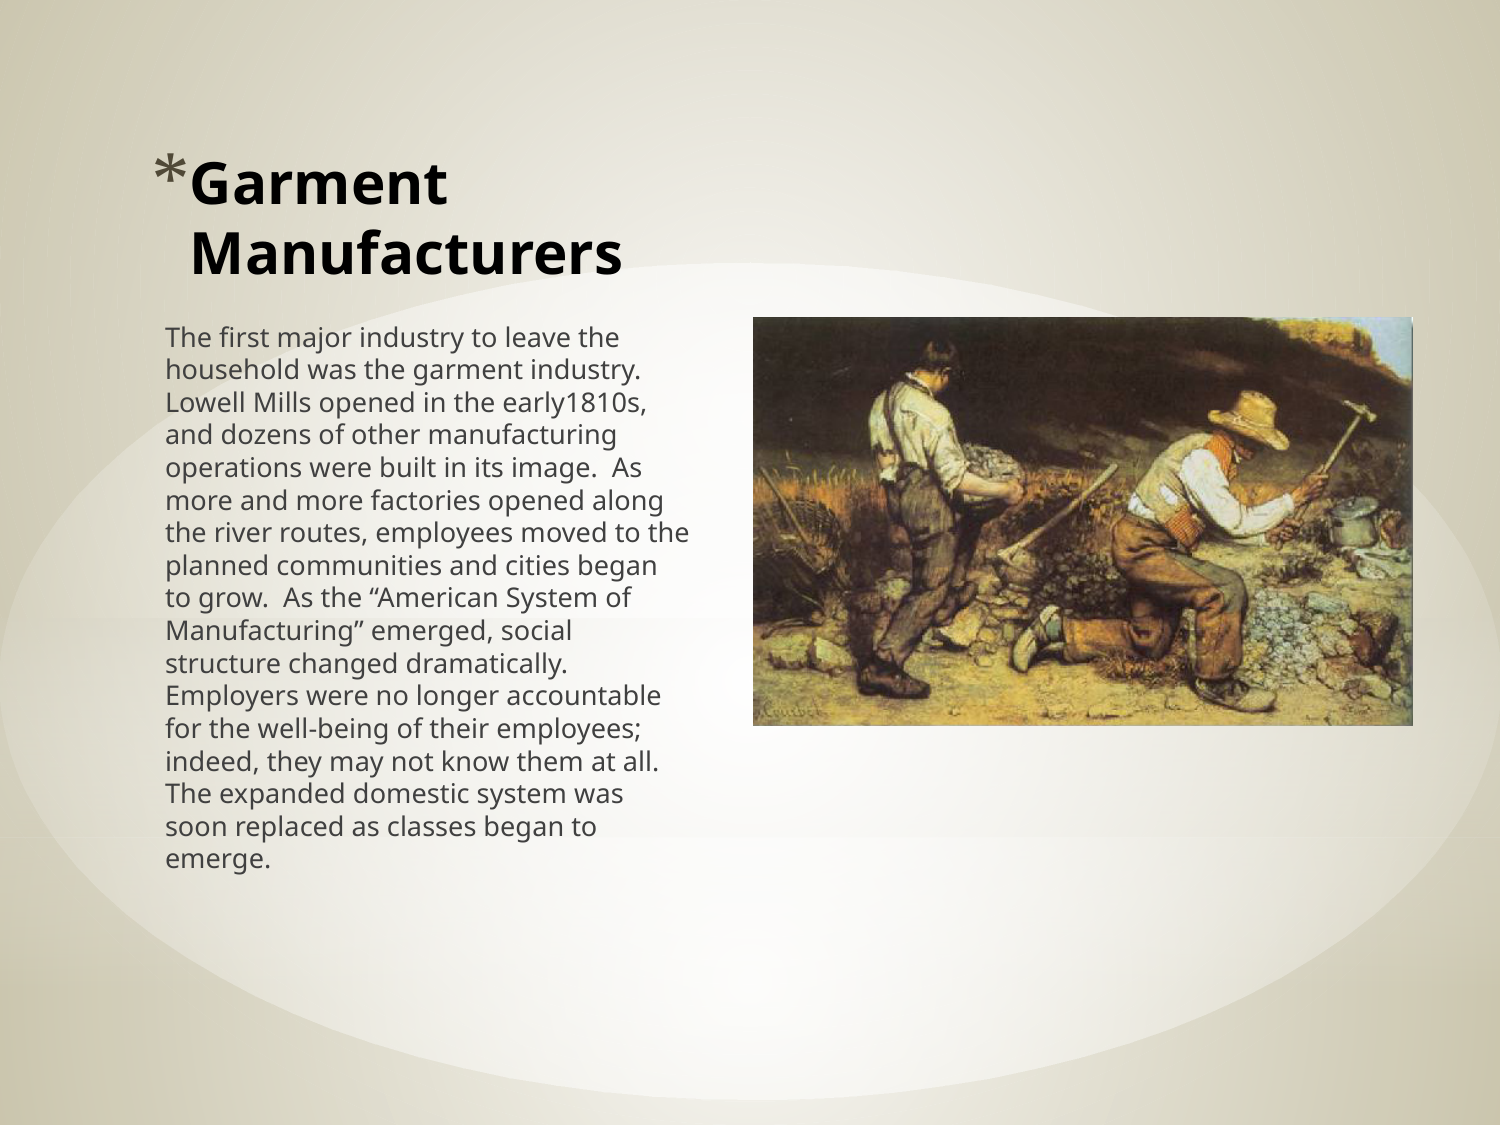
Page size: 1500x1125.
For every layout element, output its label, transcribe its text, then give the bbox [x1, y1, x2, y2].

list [753, 317, 1413, 726]
list The first major industry to leave the household was the garment industry. Lowell Mills opened in the early1810s, and dozens of other manufacturing operations were built in its image. As more and more factories opened along the river routes, employees moved to the planned communities and cities began to grow. As the “American System of Manufacturing” emerged, social structure changed dramatically. Employers were no longer accountable for the well-being of their employees; indeed, they may not know them at all. The expanded domestic system was soon replaced as classes began to emerge. [150, 312, 706, 888]
title Garment Manufacturers [137, 87, 734, 294]
